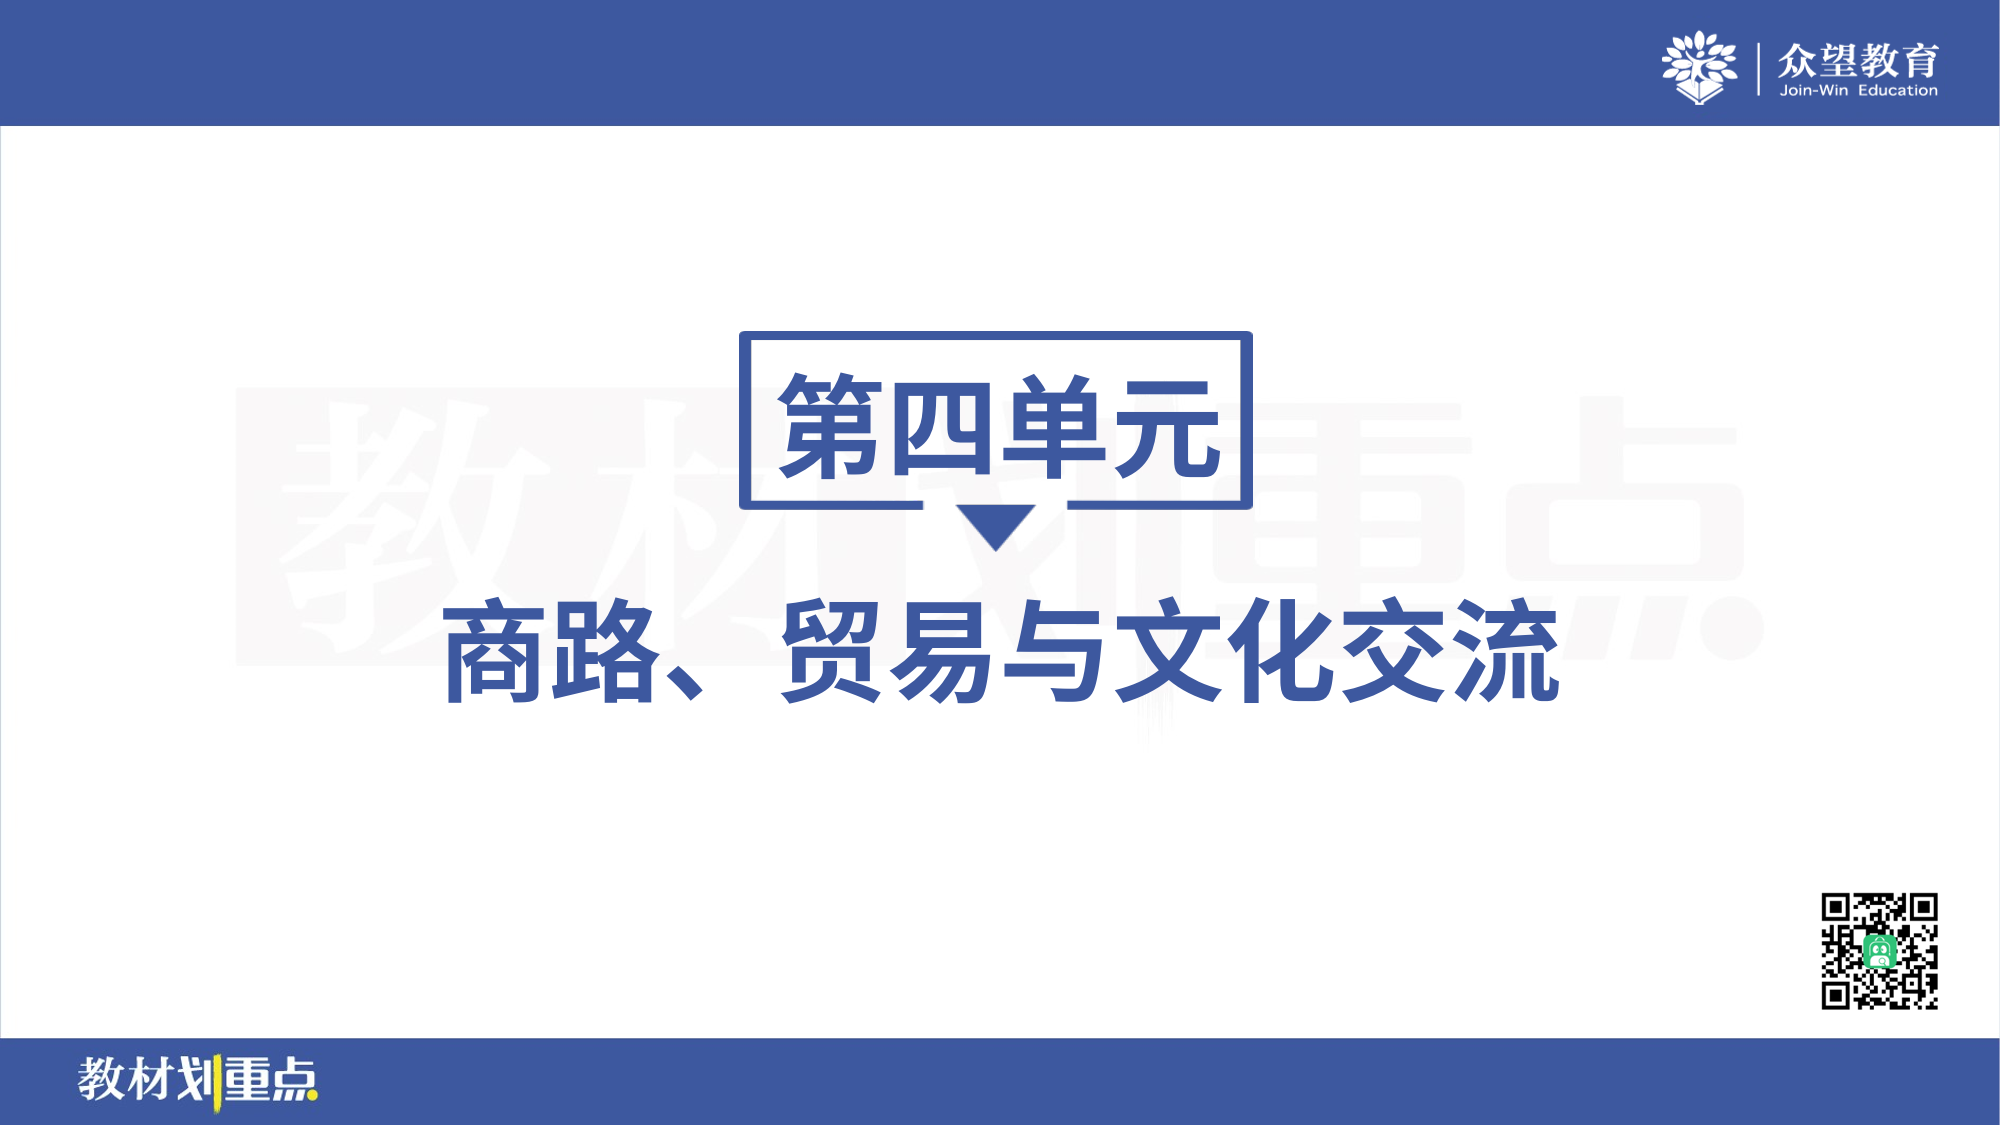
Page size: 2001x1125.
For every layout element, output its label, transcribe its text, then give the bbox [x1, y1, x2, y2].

picture [0, 0, 2000, 1125]
text_box 第四单元 [1253, 343, 1259, 503]
text_box 商路、贸易与文化交流 [199, 578, 1800, 927]
